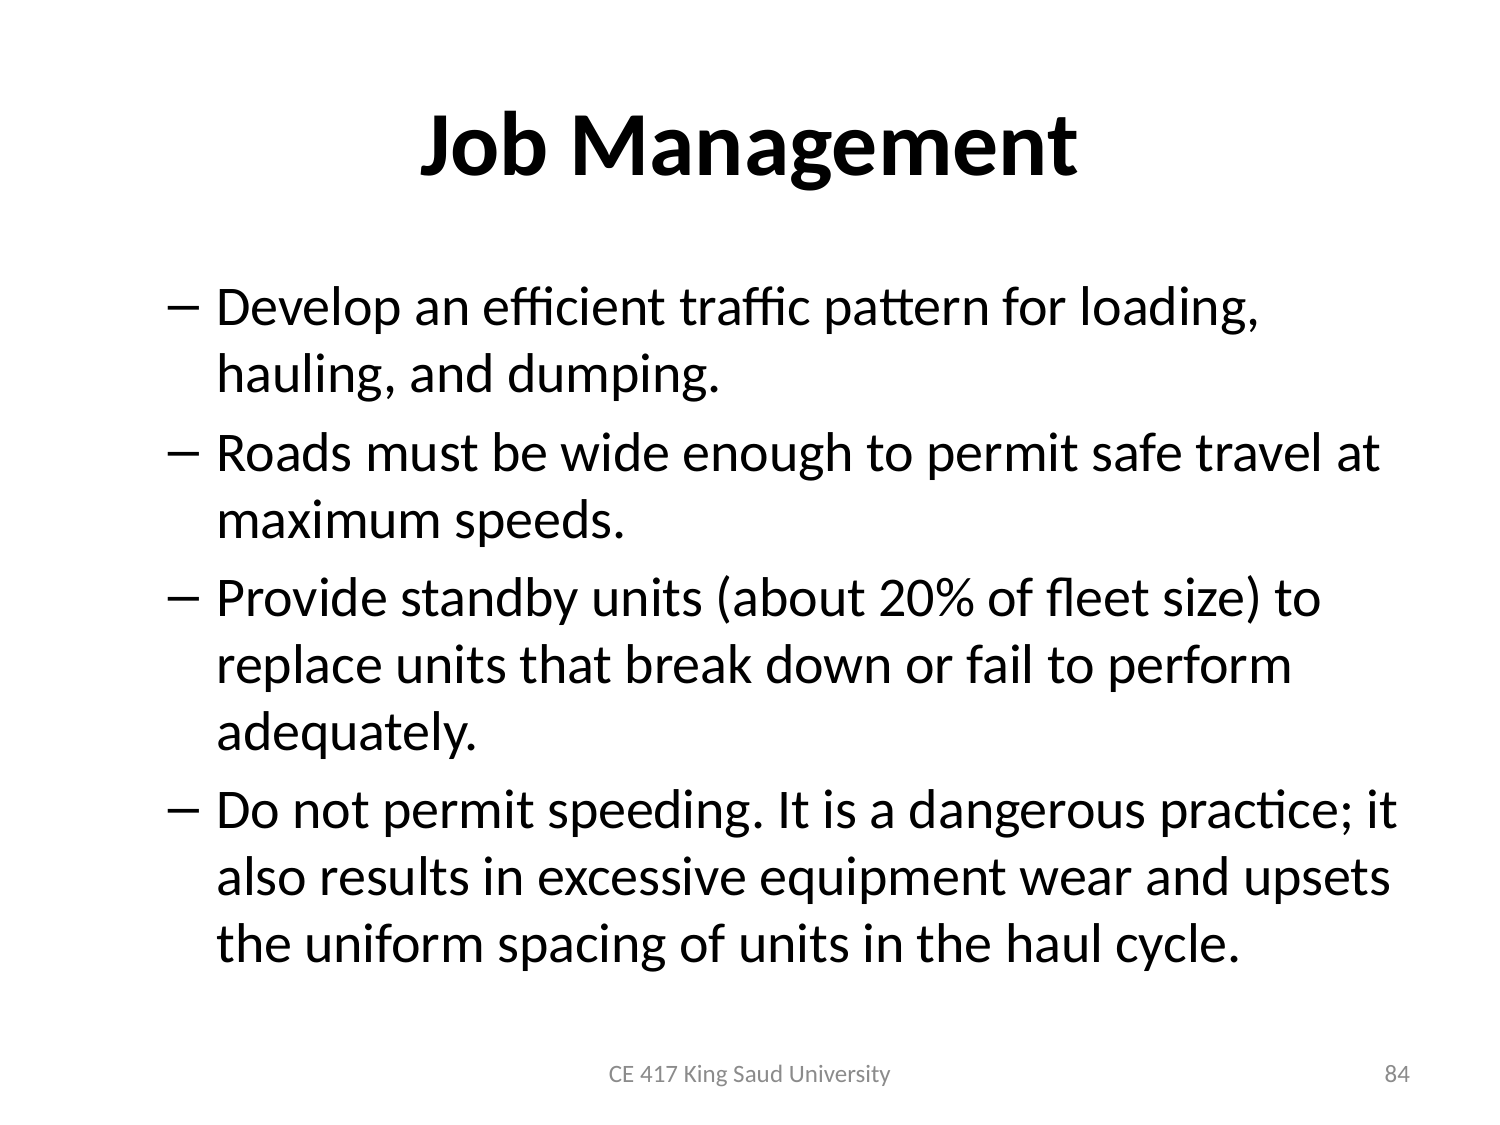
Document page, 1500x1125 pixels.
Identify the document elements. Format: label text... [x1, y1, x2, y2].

footer CE 417 King Saud University [512, 1042, 988, 1103]
slide_number 84 [1074, 1042, 1425, 1103]
list Develop an efficient traffic pattern for loading, hauling, and dumping. Roads must be wide enough to permit safe travel at maximum speeds. Provide standby units (about 20% of fleet size) to replace units that break down or fail to perform adequately. Do not permit speeding. It is a dangerous practice; it also results in excessive equipment wear and upsets the uniform spacing of units in the haul cycle. [75, 262, 1425, 1005]
title Job Management [75, 45, 1425, 233]
